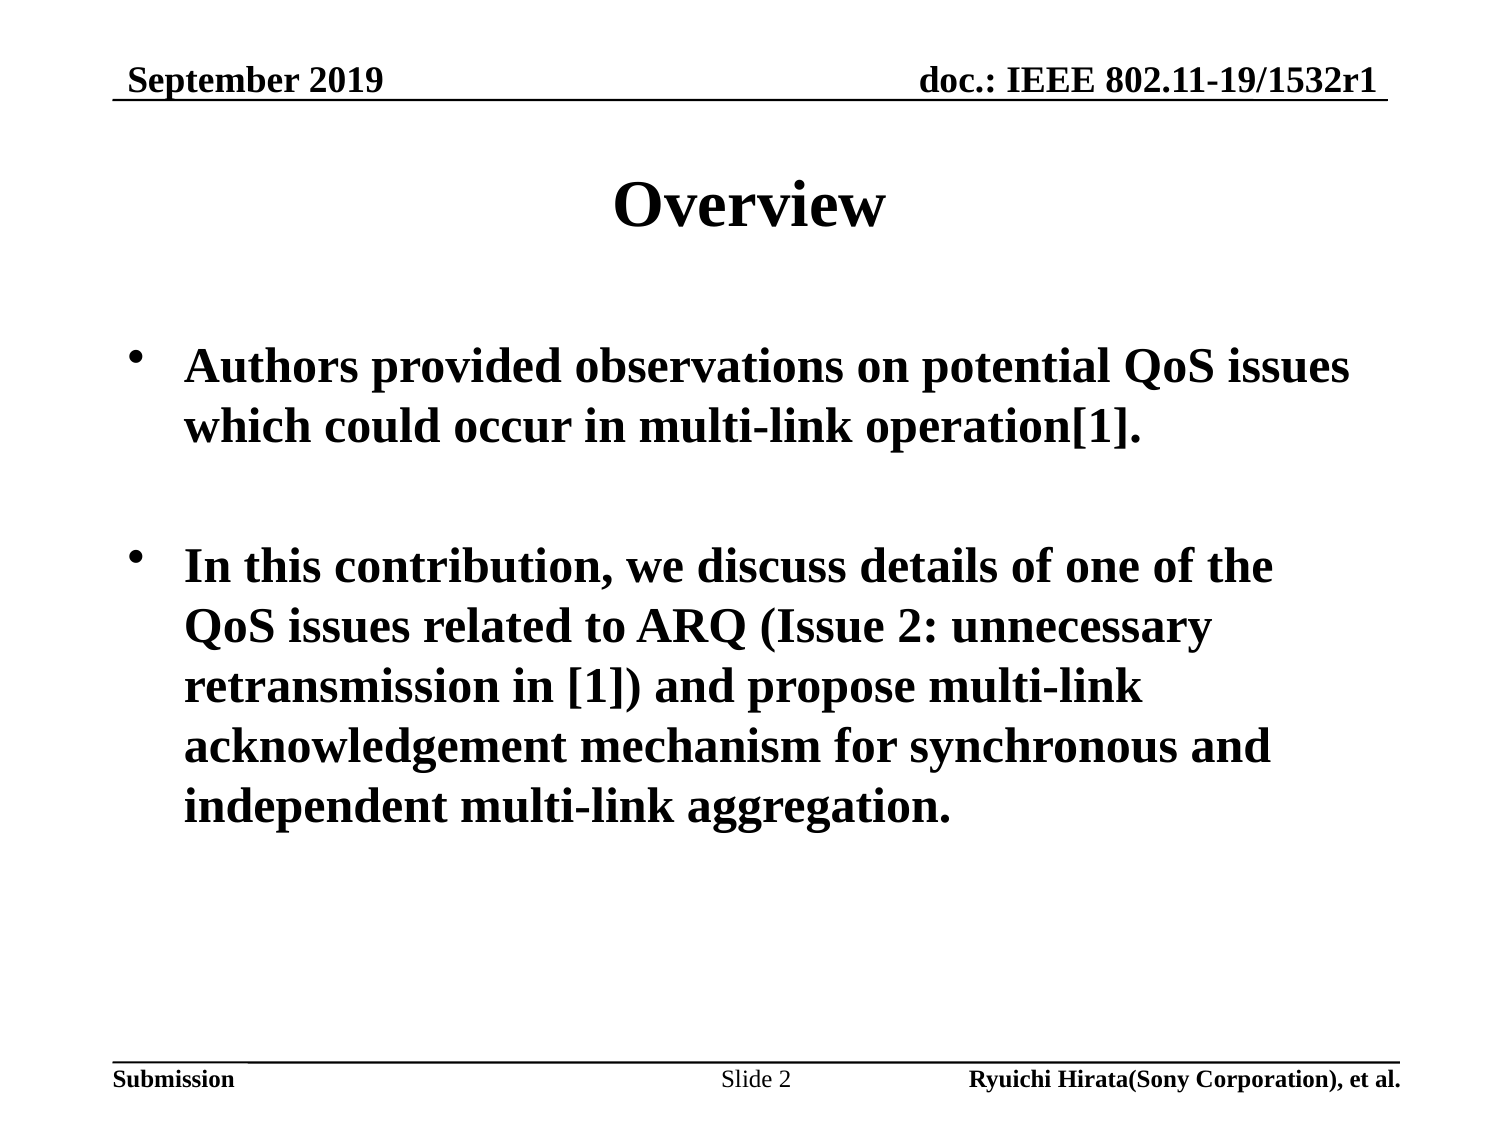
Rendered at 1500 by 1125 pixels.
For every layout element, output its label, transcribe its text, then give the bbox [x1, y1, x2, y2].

title Overview [112, 112, 1388, 288]
slide_number Slide 2 [712, 1061, 801, 1093]
footer Ryuichi Hirata(Sony Corporation), et al. [962, 1061, 1402, 1093]
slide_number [112, 54, 413, 100]
list Authors provided observations on potential QoS issues which could occur in multi-link operation[1]. In this contribution, we discuss details of one of the QoS issues related to ARQ (Issue 2: unnecessary retransmission in [1]) and propose multi-link acknowledgement mechanism for synchronous and independent multi-link aggregation. [112, 324, 1388, 1000]
